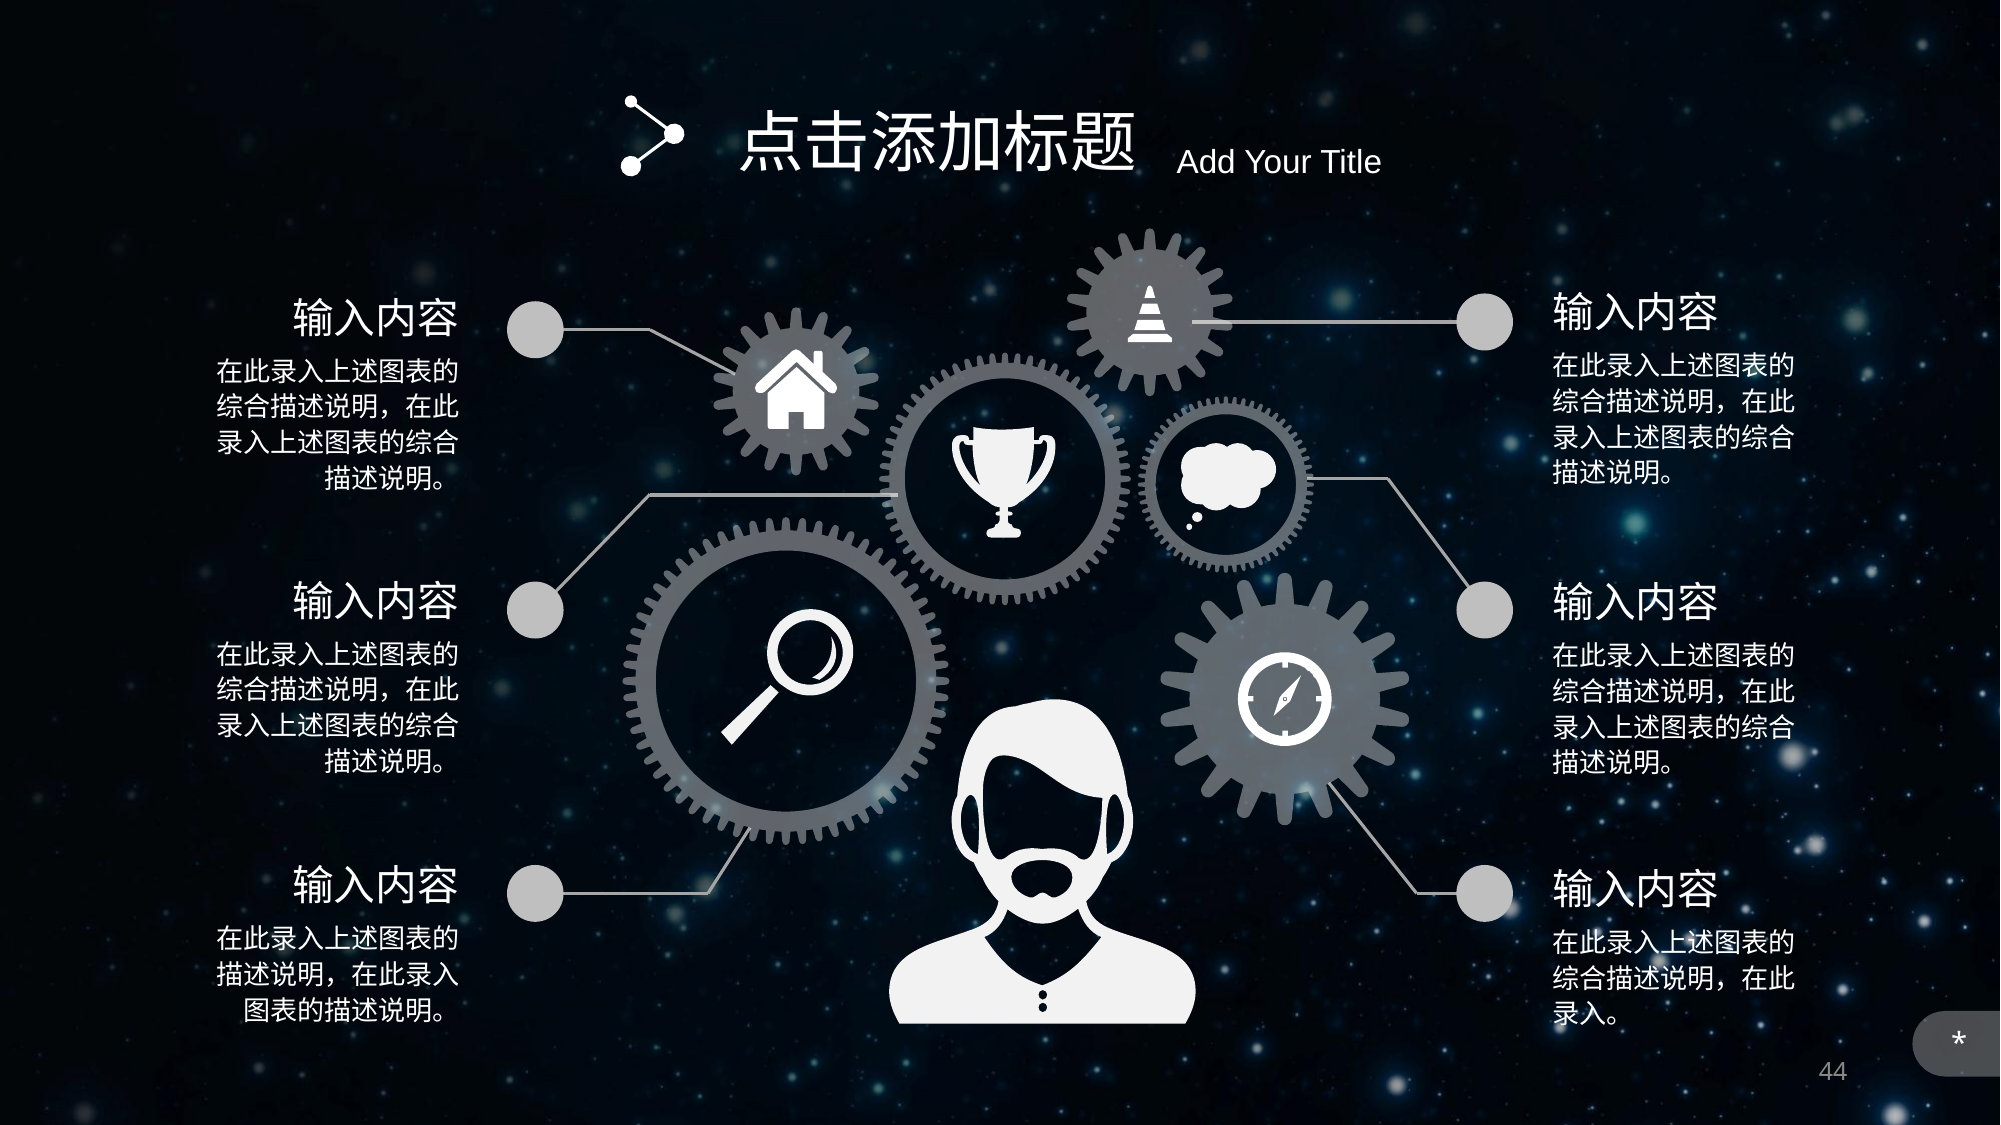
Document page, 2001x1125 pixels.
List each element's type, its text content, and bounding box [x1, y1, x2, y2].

text_box 在此录入上述图表的综合描述说明，在此录入上述图表的综合描述说明。 [1537, 337, 1837, 496]
text_box 输入内容 [1537, 855, 1963, 921]
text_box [1066, 228, 1233, 397]
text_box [712, 307, 880, 476]
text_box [630, 101, 675, 167]
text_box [506, 827, 750, 922]
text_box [1137, 396, 1315, 573]
text_box Add Your Title [1161, 132, 1541, 188]
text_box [1315, 478, 1514, 639]
text_box 输入内容 [1537, 278, 1963, 344]
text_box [507, 494, 879, 639]
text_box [1159, 572, 1410, 826]
text_box 点击添加标题 [722, 92, 1153, 188]
text_box 在此录入上述图表的综合描述说明，在此录入。 [1537, 914, 1837, 1037]
text_box 输入内容 [49, 567, 475, 633]
text_box 在此录入上述图表的综合描述说明，在此录入上述图表的综合描述说明。 [1537, 627, 1837, 786]
text_box [1912, 1010, 2000, 1077]
text_box 在此录入上述图表的综合描述说明，在此录入上述图表的综合描述说明。 [175, 626, 475, 785]
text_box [1328, 782, 1513, 922]
text_box 输入内容 [1537, 568, 1963, 634]
text_box [889, 699, 1196, 1024]
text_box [879, 352, 1131, 606]
text_box * [1925, 1018, 2000, 1065]
text_box 输入内容 [49, 283, 475, 349]
slide_number 44 [1412, 1042, 1863, 1103]
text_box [507, 301, 736, 375]
text_box 输入内容 [49, 851, 475, 917]
picture [0, 0, 2000, 1125]
text_box 在此录入上述图表的综合描述说明，在此录入上述图表的综合描述说明。 [175, 343, 475, 502]
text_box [1233, 293, 1514, 351]
text_box 在此录入上述图表的描述说明，在此录入图表的描述说明。 [175, 910, 475, 1034]
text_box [622, 517, 950, 845]
